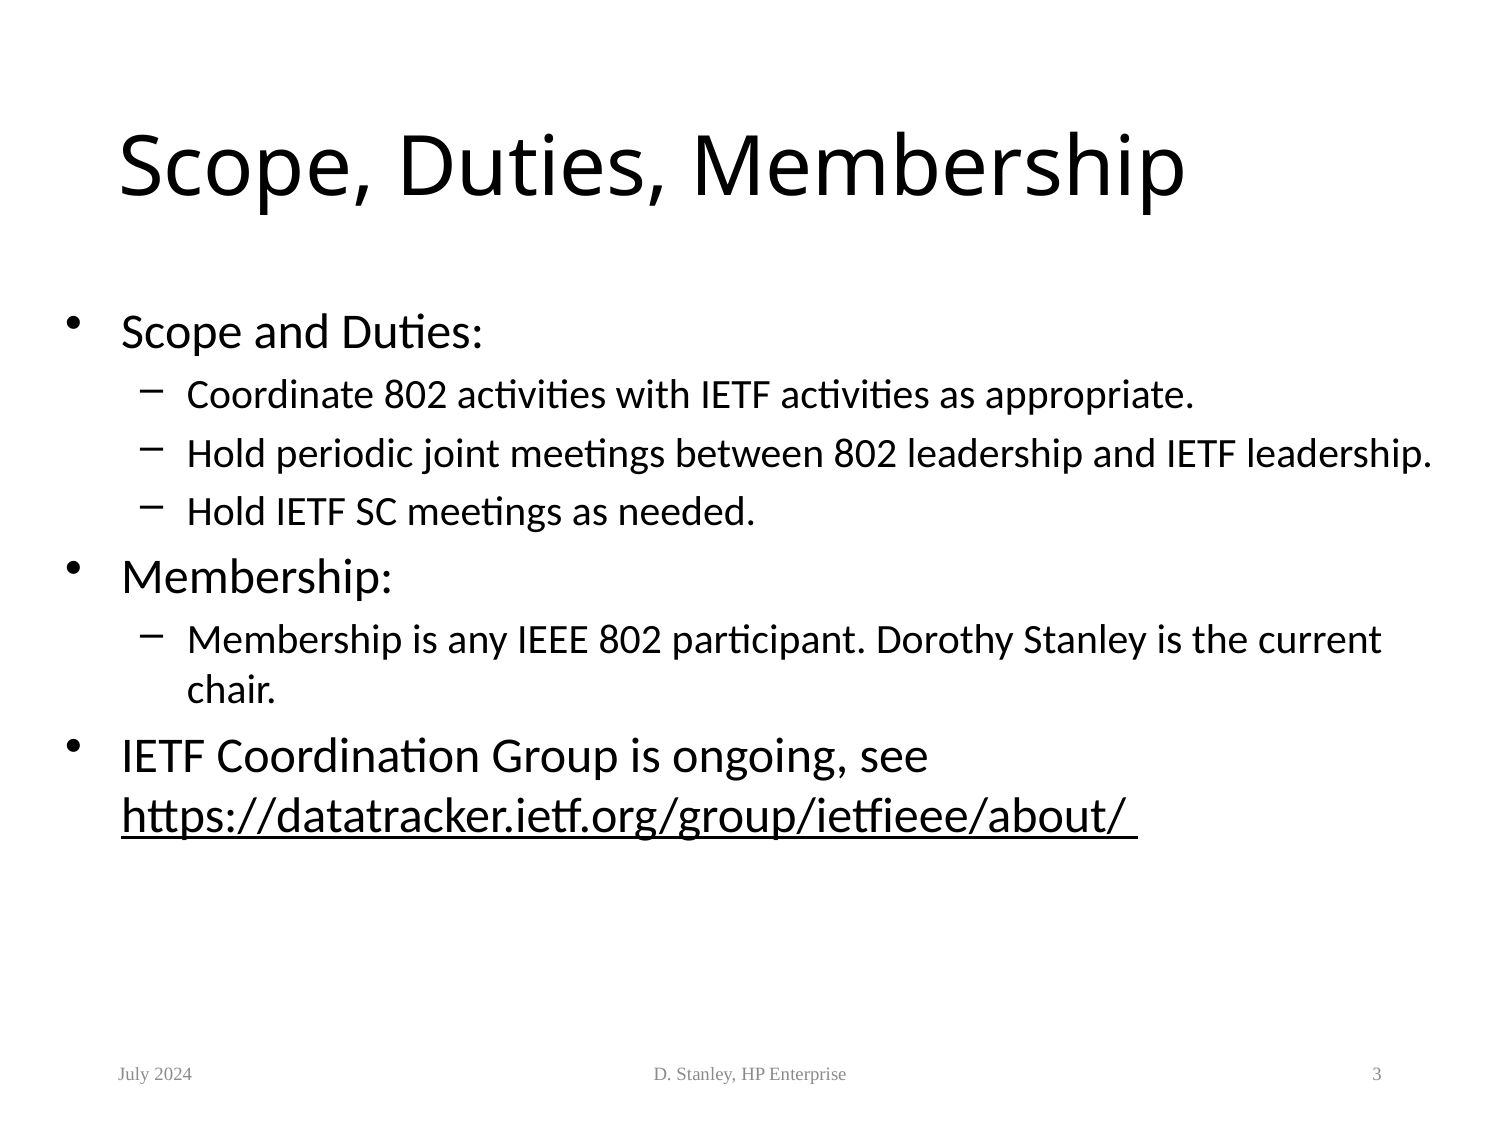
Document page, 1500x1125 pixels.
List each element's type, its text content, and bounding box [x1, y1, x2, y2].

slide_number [103, 1042, 441, 1103]
title Scope, Duties, Membership [103, 59, 1397, 278]
text_box Scope and Duties: Coordinate 802 activities with IETF activities as appropriate. Hold periodic joint meetings between 802 leadership and IETF leadership. Hold IETF SC meetings as needed. Membership: Membership is any IEEE 802 participant. Dorothy Stanley is the current chair. IETF Coordination Group is ongoing, see https://datatracker.ietf.org/group/ietfieee/about/ [50, 291, 1450, 1125]
footer D. Stanley, HP Enterprise [496, 1042, 1004, 1103]
